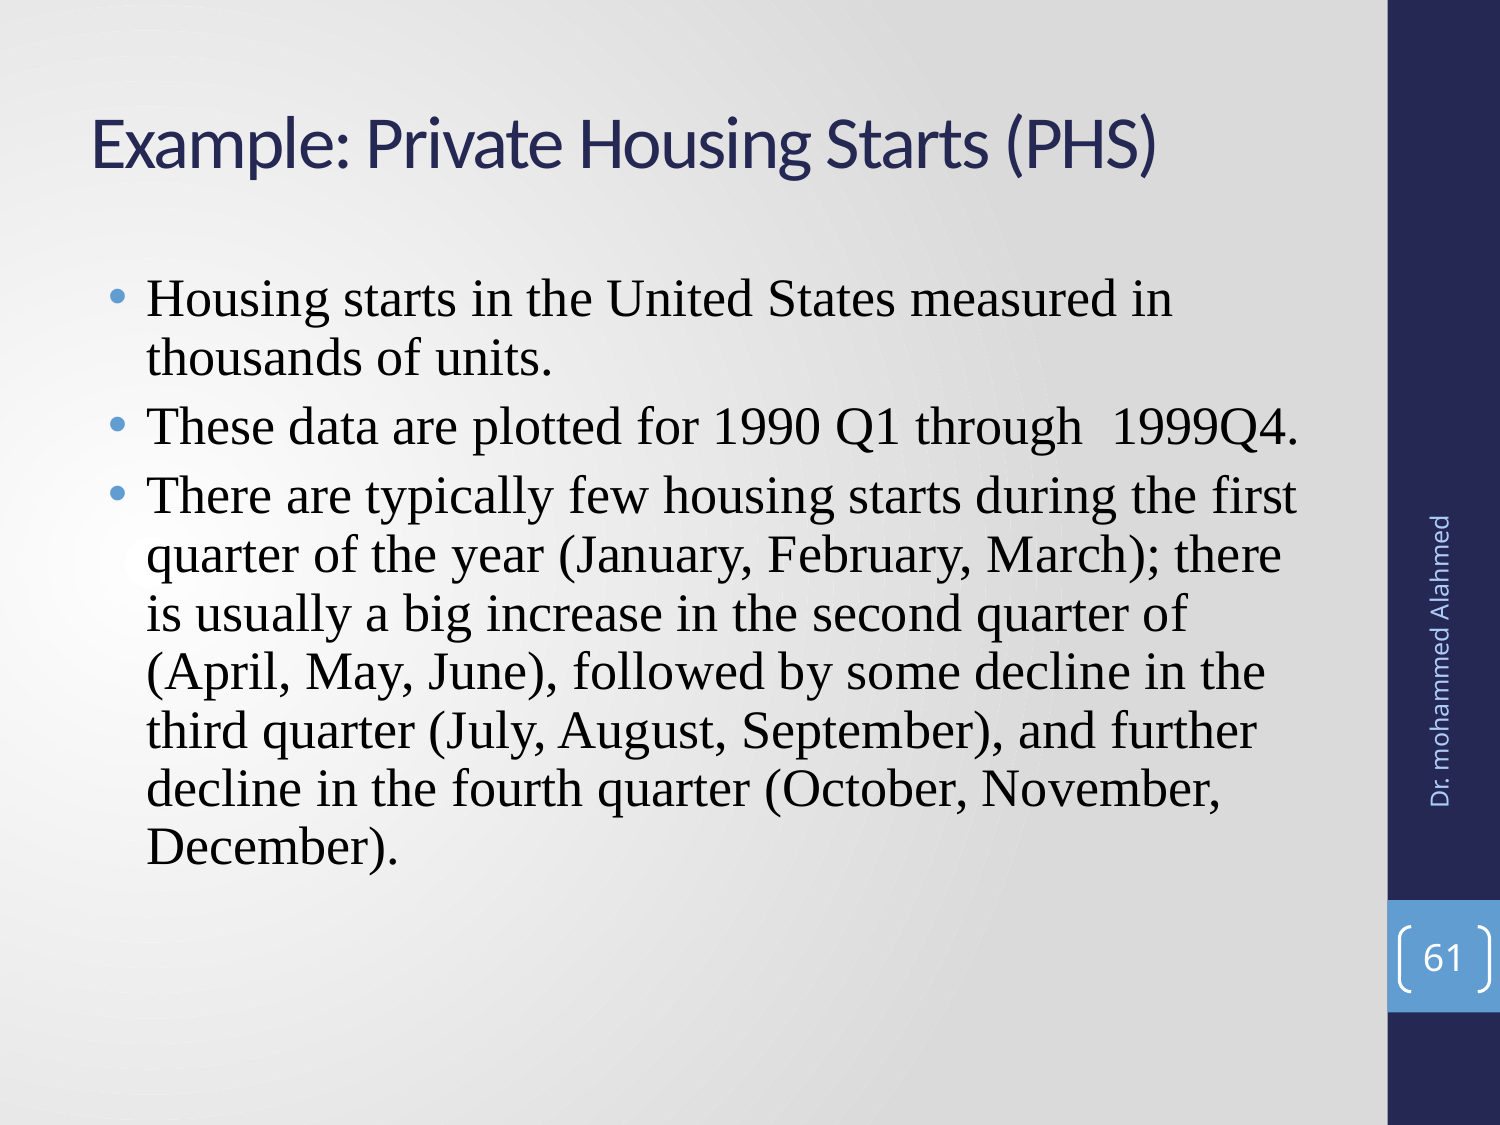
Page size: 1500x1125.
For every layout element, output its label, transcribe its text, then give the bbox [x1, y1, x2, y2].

slide_number 61 [1397, 925, 1492, 994]
footer Dr. mohammed Alahmed [1408, 500, 1469, 889]
list Housing starts in the United States measured in thousands of units. These data are plotted for 1990 Q1 through 1999Q4. There are typically few housing starts during the first quarter of the year (January, February, March); there is usually a big increase in the second quarter of (April, May, June), followed by some decline in the third quarter (July, August, September), and further decline in the fourth quarter (October, November, December). [75, 262, 1325, 1050]
title Example: Private Housing Starts (PHS) [75, 45, 1325, 233]
